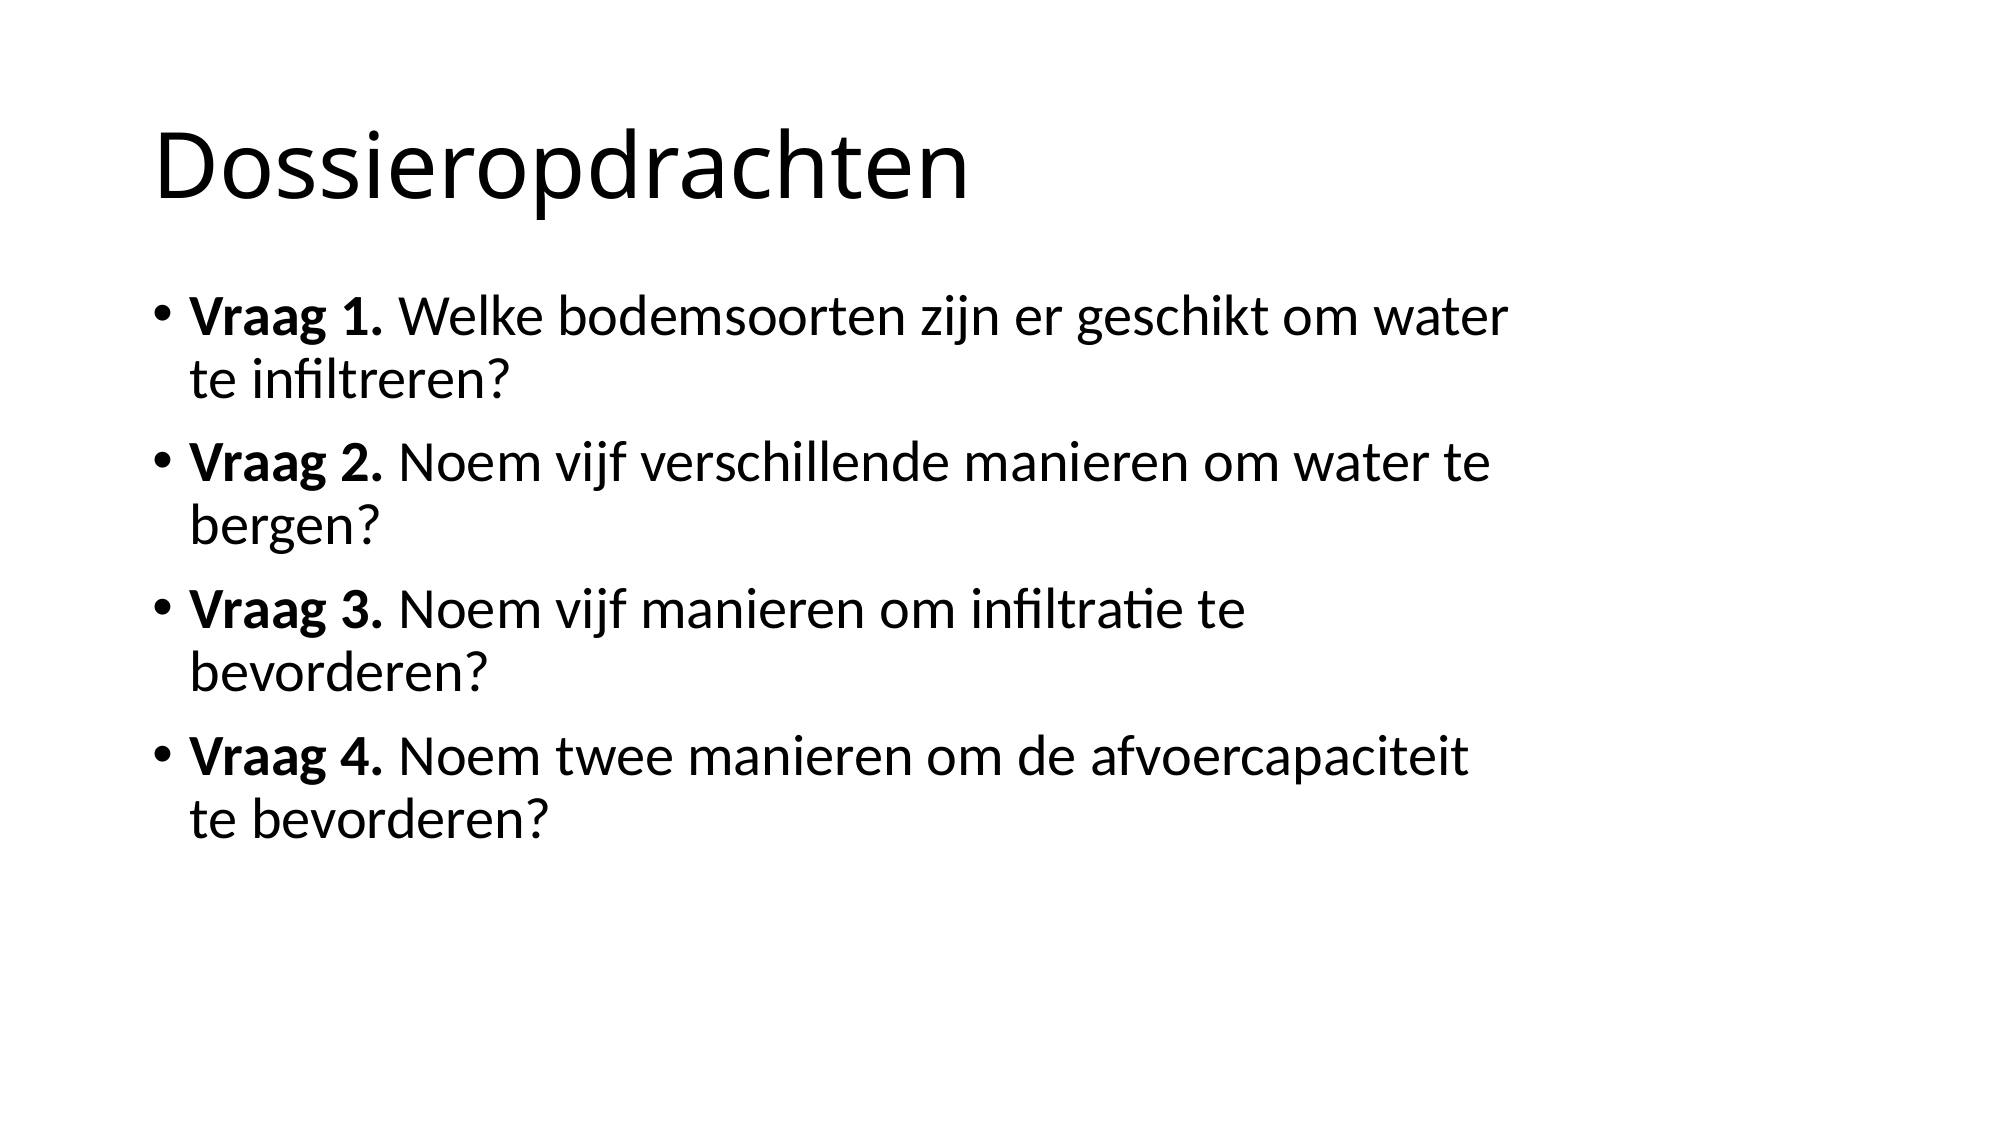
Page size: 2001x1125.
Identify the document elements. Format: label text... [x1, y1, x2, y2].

list Vraag 1. Welke bodemsoorten zijn er geschikt om water te infiltreren? Vraag 2. Noem vijf verschillende manieren om water te bergen? Vraag 3. Noem vijf manieren om infiltratie te bevorderen? Vraag 4. Noem twee manieren om de afvoercapaciteit te bevorderen? [137, 277, 1538, 1014]
title Dossieropdrachten [137, 59, 1863, 278]
